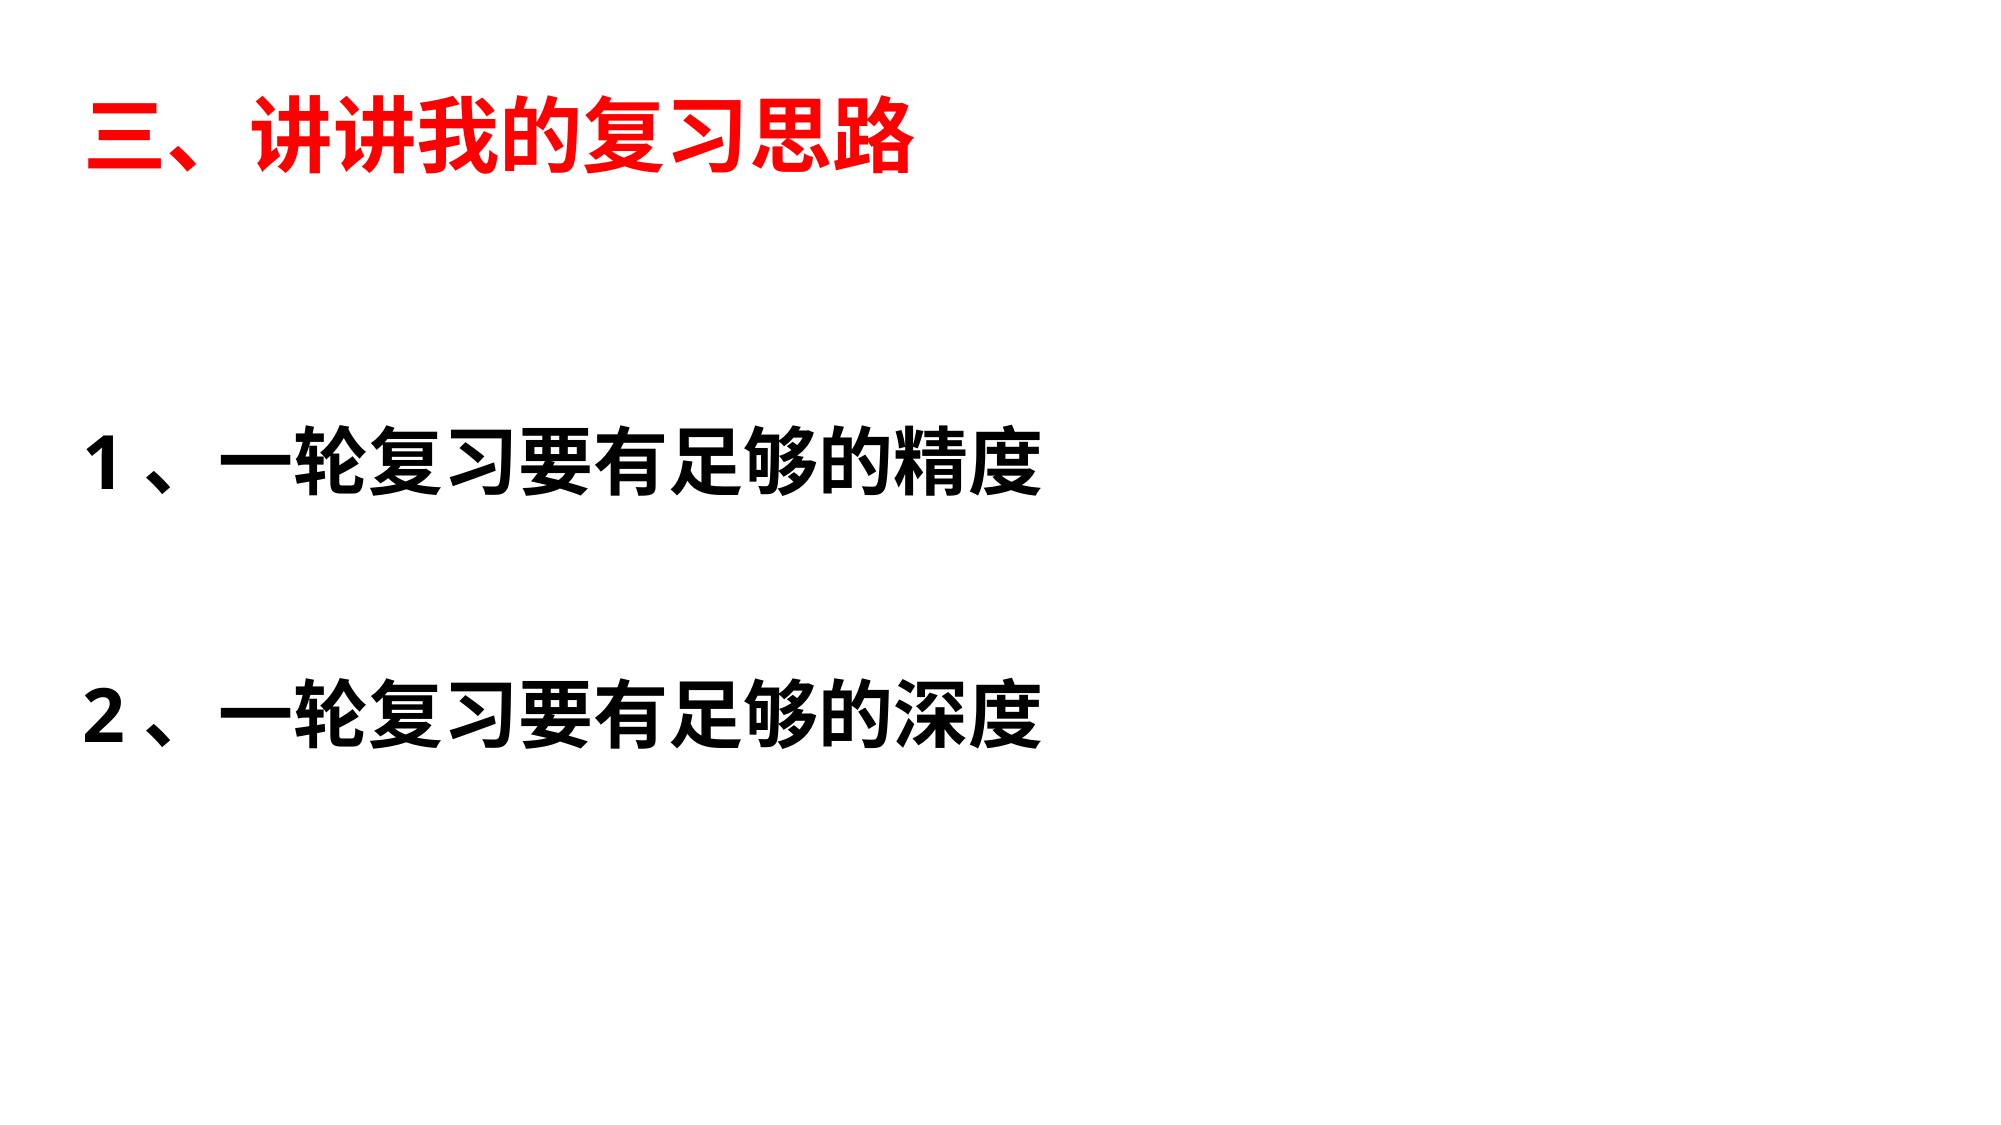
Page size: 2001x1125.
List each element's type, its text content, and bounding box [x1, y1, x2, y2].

text_box 1、一轮复习要有足够的精度 [67, 407, 1539, 512]
text_box 2、一轮复习要有足够的深度 [67, 660, 1539, 766]
text_box 三、讲讲我的复习思路 [68, 75, 931, 191]
